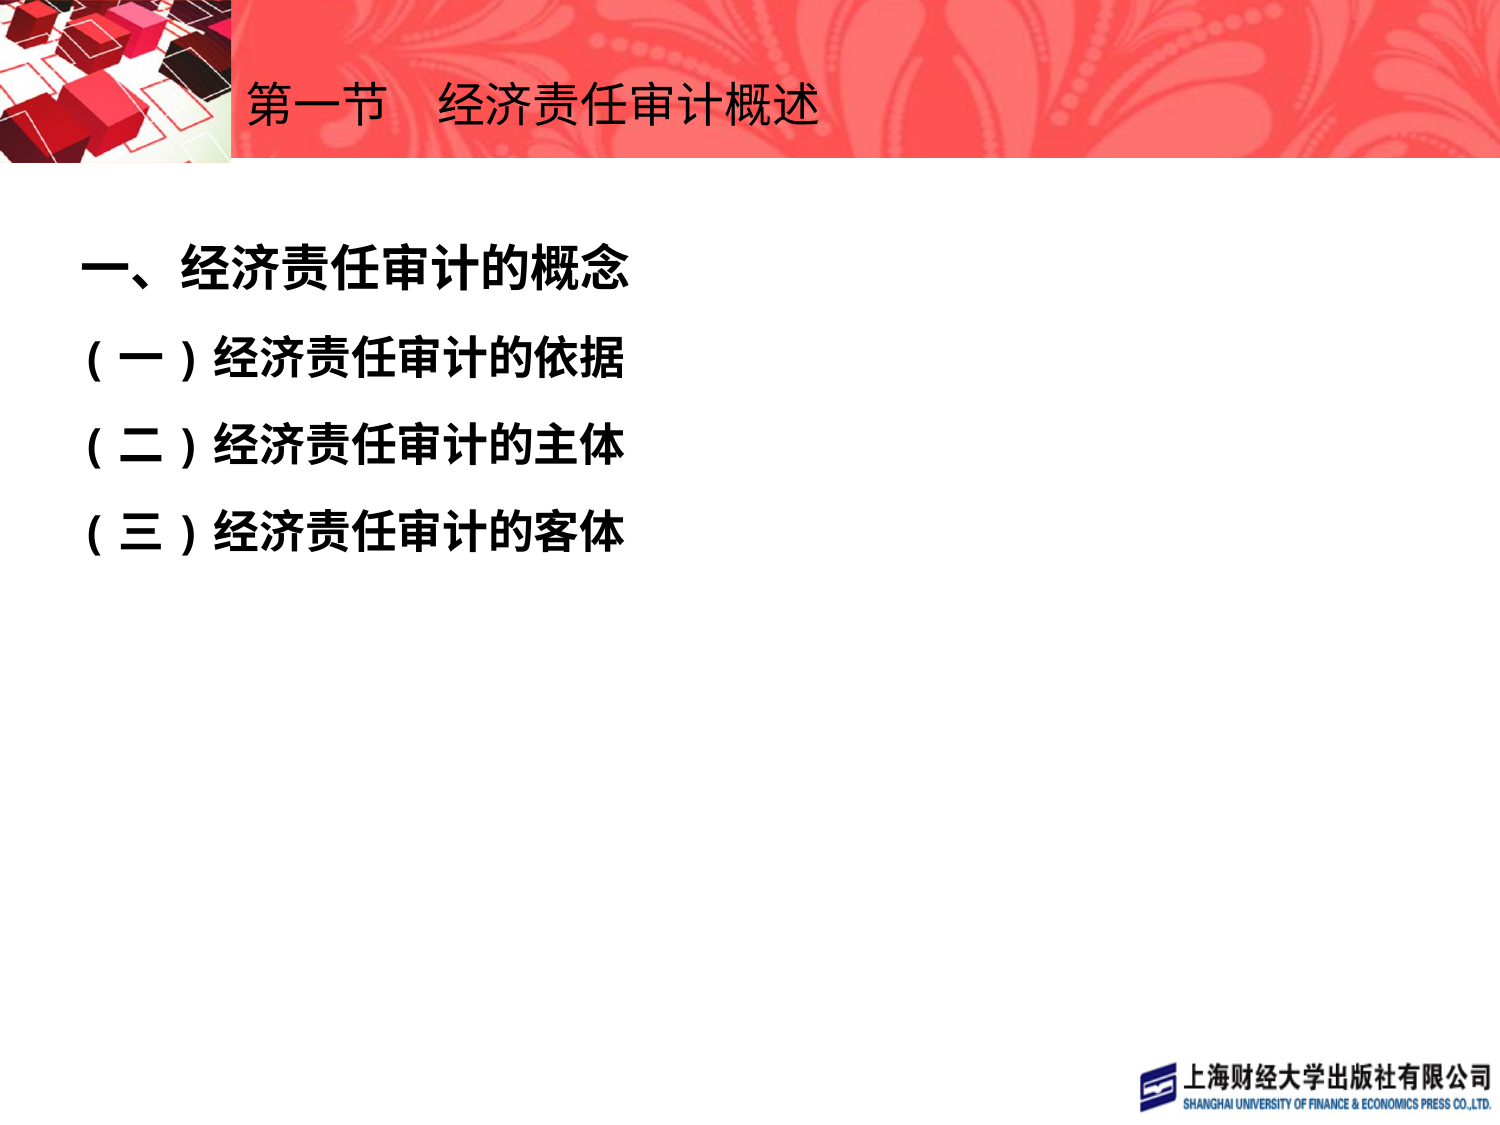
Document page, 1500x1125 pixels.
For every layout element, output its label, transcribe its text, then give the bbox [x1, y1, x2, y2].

title 第一节 经济责任审计概述 [230, 45, 1461, 161]
list 一、经济责任审计的概念 (一)经济责任审计的依据 (二)经济责任审计的主体 (三)经济责任审计的客体 [64, 208, 1425, 1047]
picture [1139, 1058, 1495, 1118]
